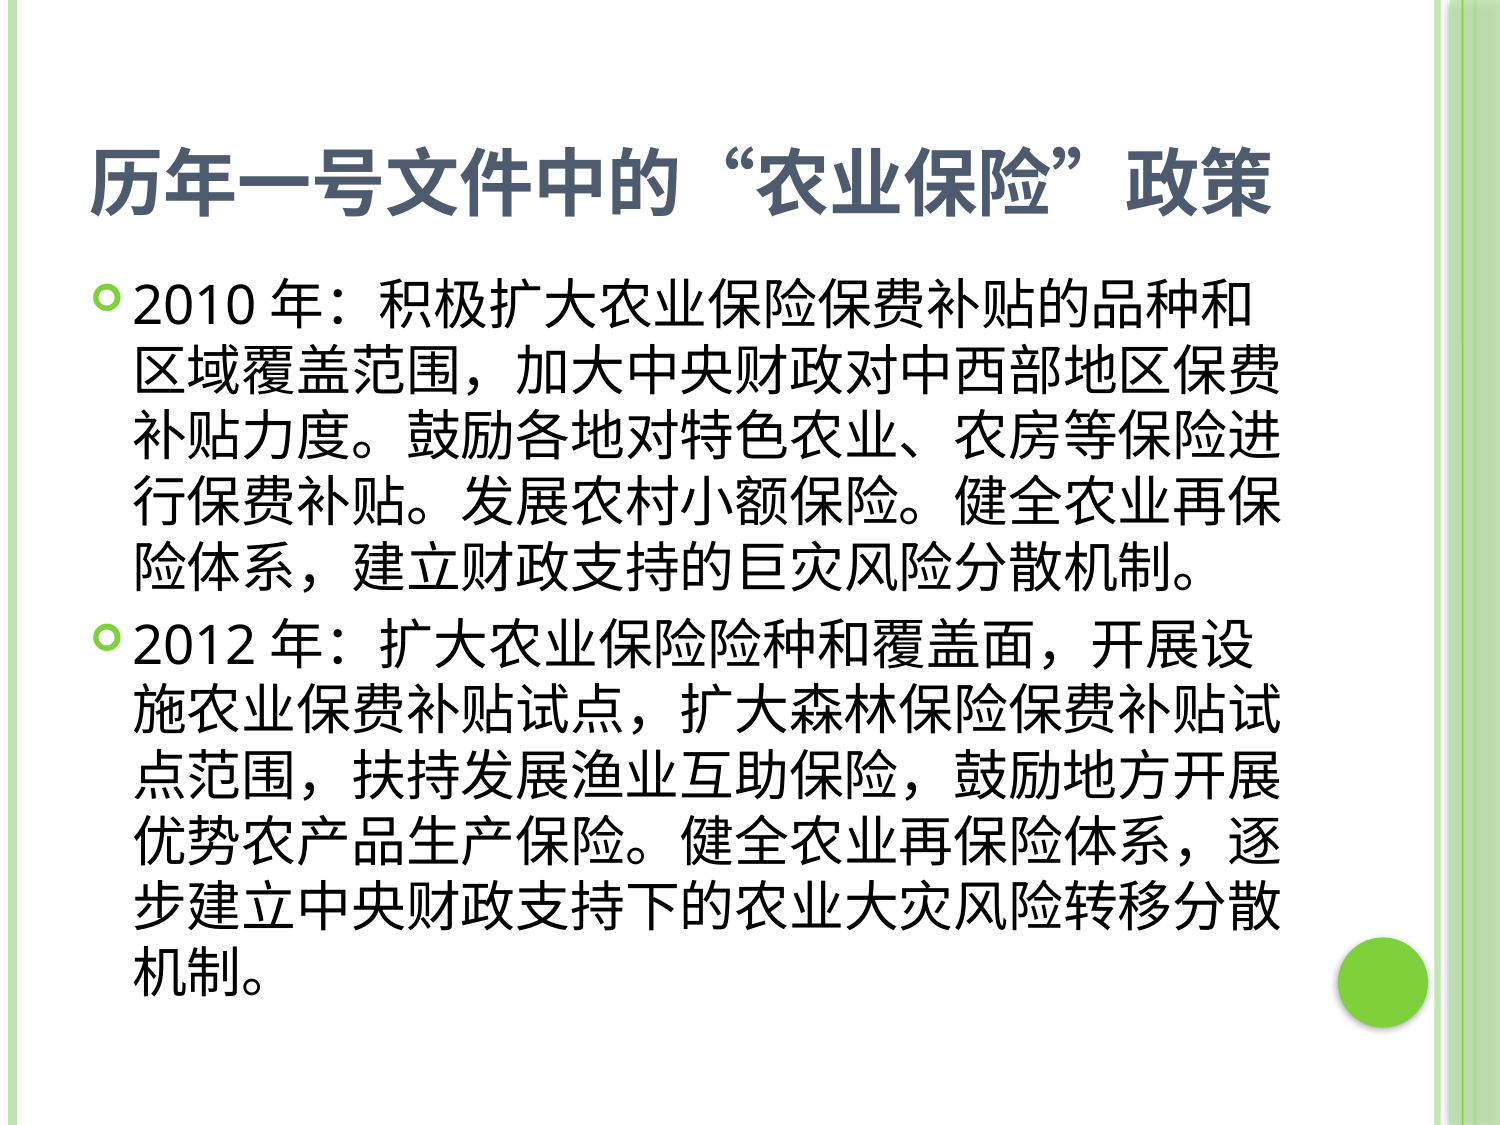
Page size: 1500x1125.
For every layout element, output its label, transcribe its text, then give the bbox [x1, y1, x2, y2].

list 2010年：积极扩大农业保险保费补贴的品种和区域覆盖范围，加大中央财政对中西部地区保费补贴力度。鼓励各地对特色农业、农房等保险进行保费补贴。发展农村小额保险。健全农业再保险体系，建立财政支持的巨灾风险分散机制。 2012年：扩大农业保险险种和覆盖面，开展设施农业保费补贴试点，扩大森林保险保费补贴试点范围，扶持发展渔业互助保险，鼓励地方开展优势农产品生产保险。健全农业再保险体系，逐步建立中央财政支持下的农业大灾风险转移分散机制。 [74, 262, 1301, 1063]
title 历年一号文件中的“农业保险”政策 [75, 45, 1300, 233]
